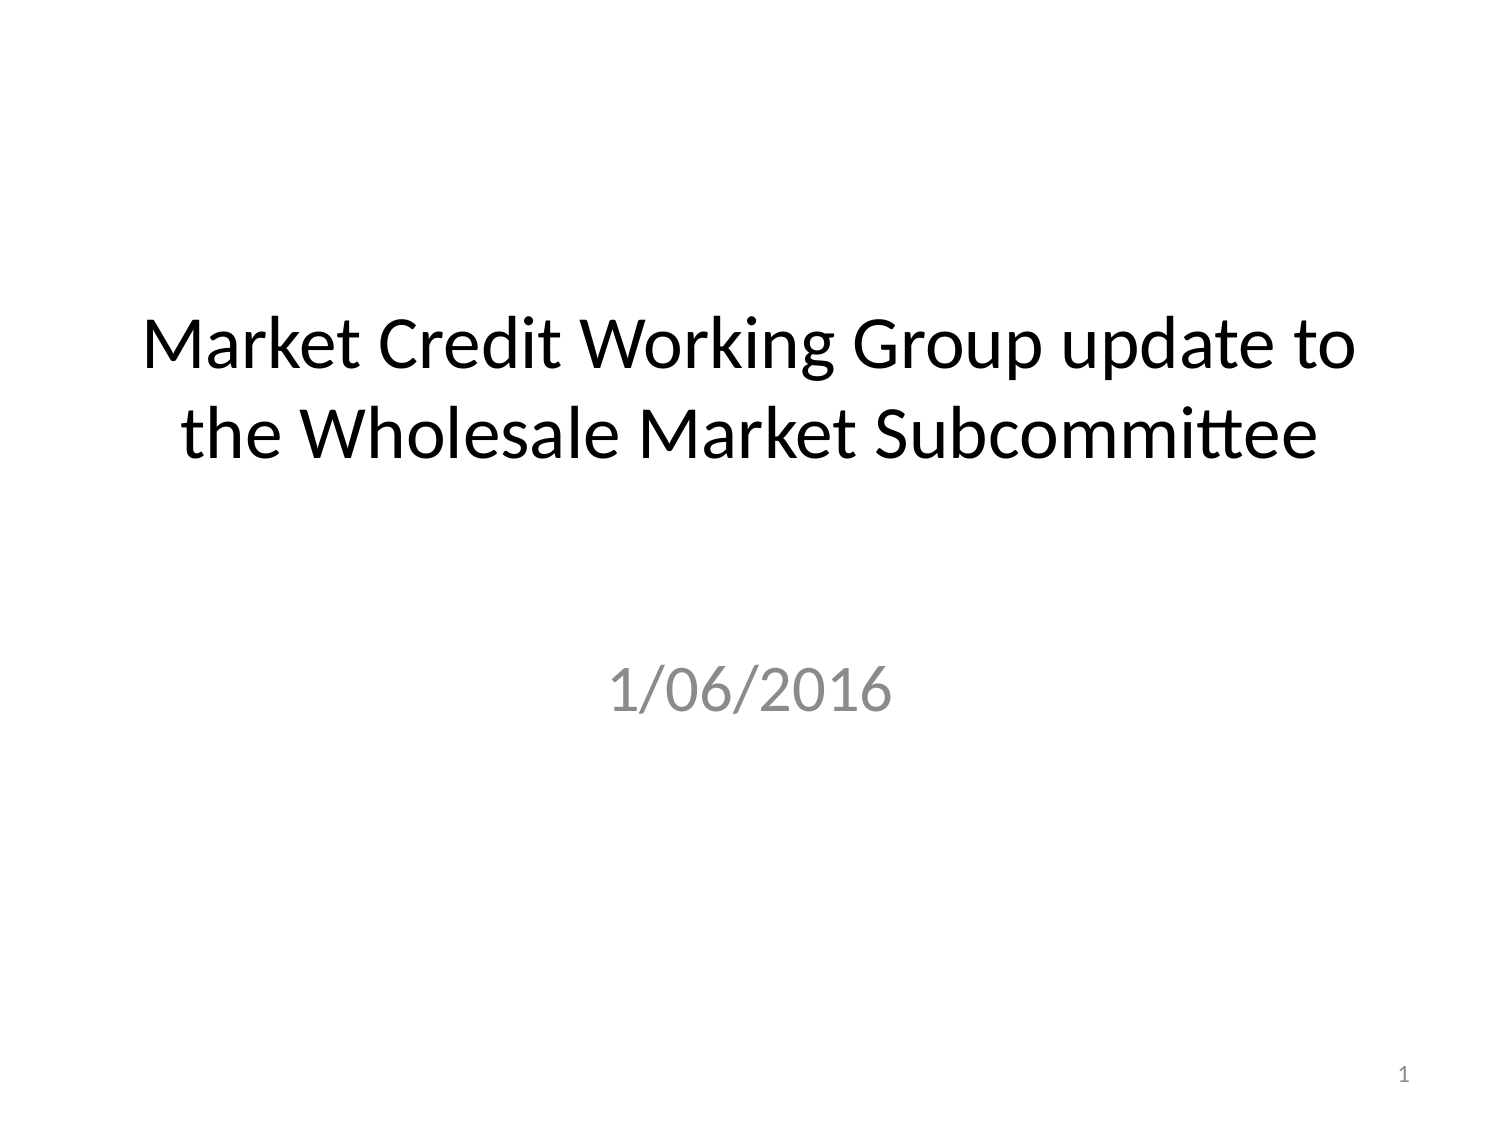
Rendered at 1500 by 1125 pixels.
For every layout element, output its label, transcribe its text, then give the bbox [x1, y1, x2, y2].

subtitle 1/06/2016 [225, 637, 1275, 925]
title Market Credit Working Group update to the Wholesale Market Subcommittee [112, 262, 1388, 504]
slide_number 1 [1074, 1042, 1425, 1103]
